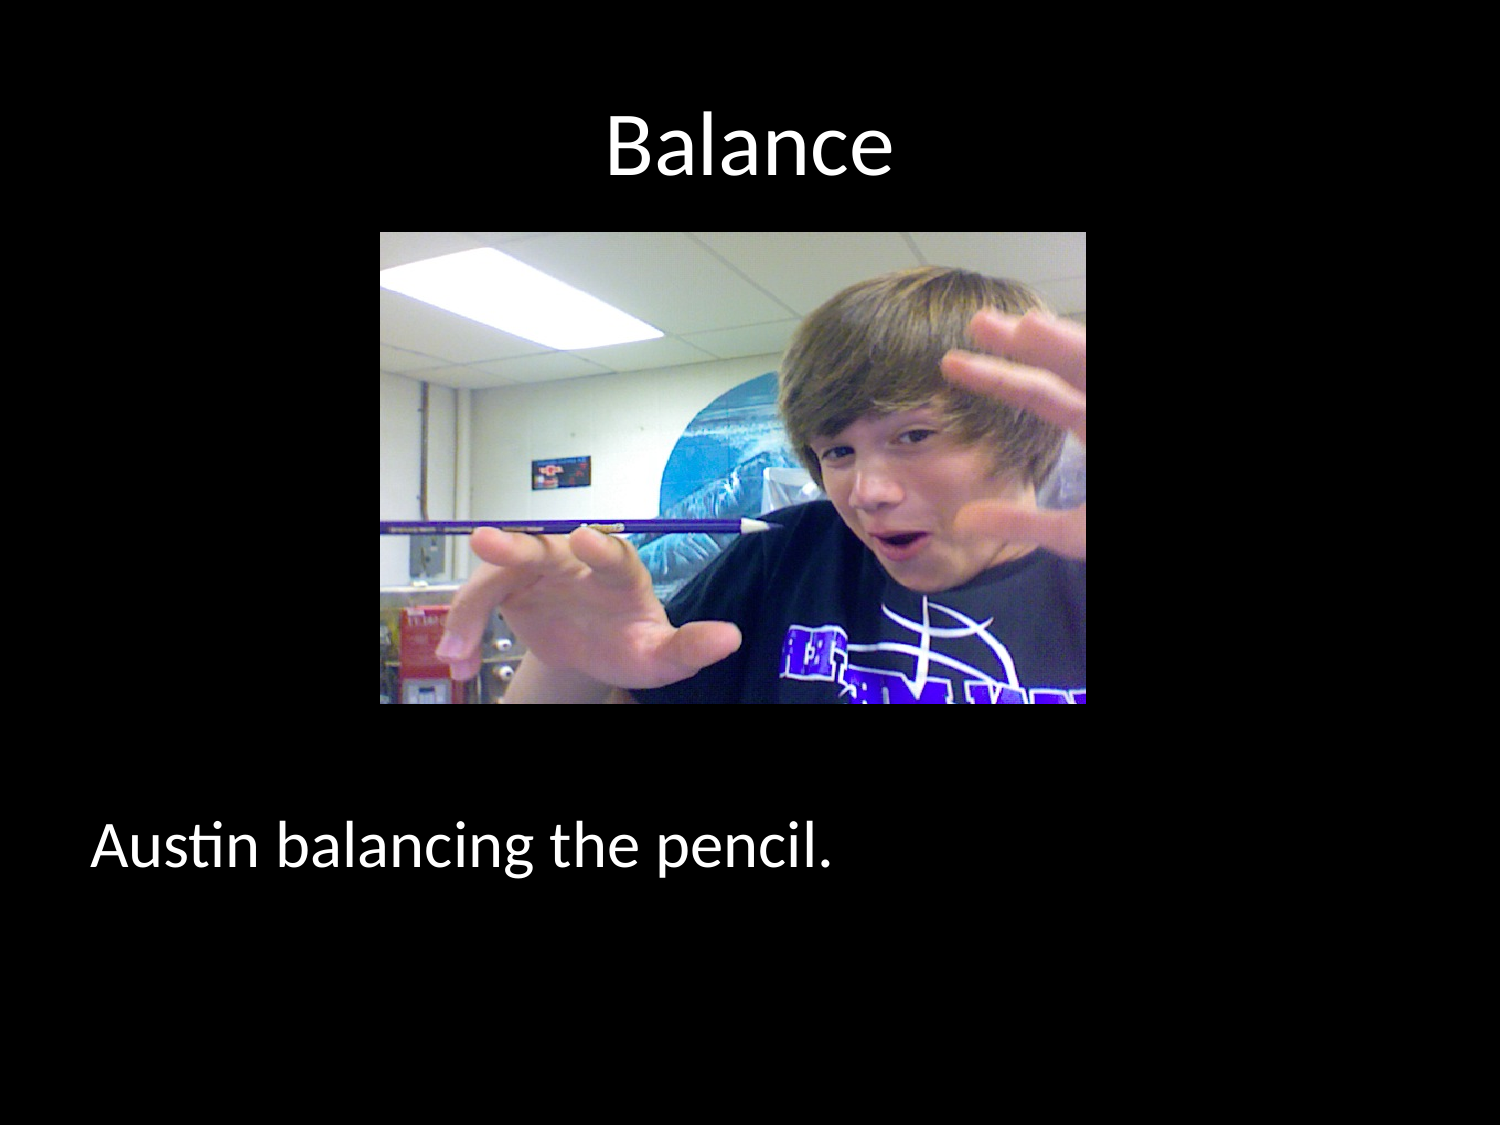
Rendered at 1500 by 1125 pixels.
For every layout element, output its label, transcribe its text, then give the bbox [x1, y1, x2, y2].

list Austin balancing the pencil. [75, 792, 1425, 1005]
title Balance [75, 45, 1425, 233]
picture [380, 232, 1086, 704]
